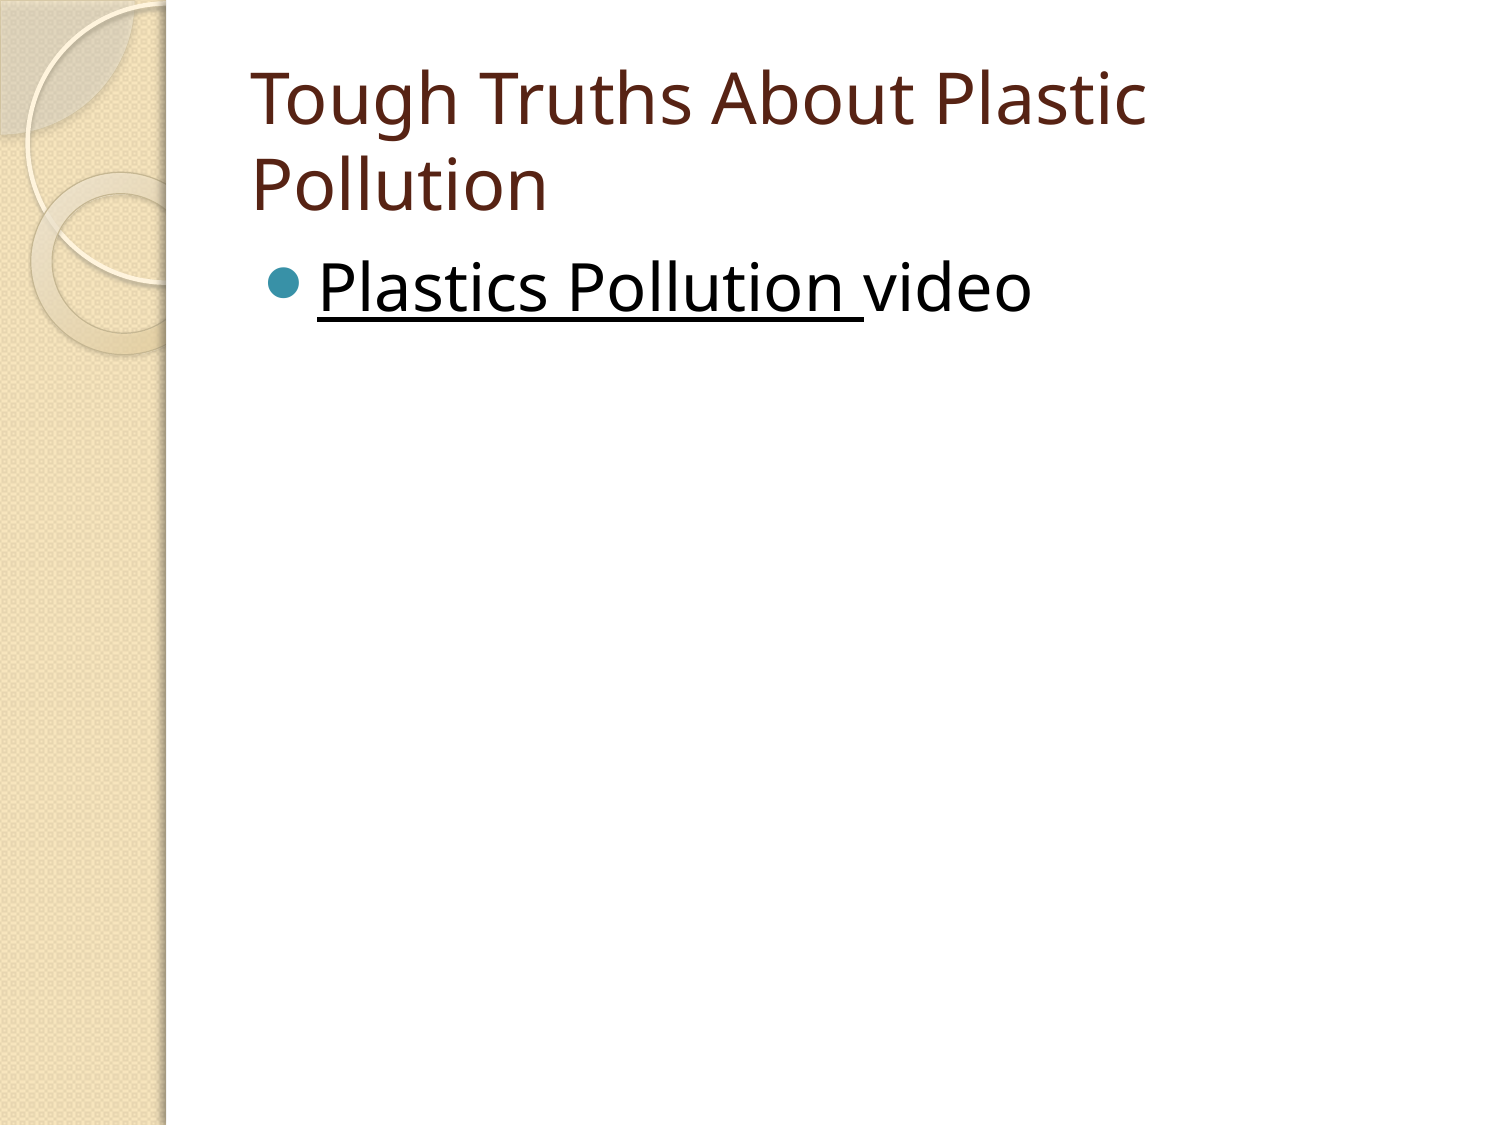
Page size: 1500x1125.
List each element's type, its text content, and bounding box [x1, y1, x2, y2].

list Plastics Pollution video [235, 237, 1466, 1025]
title Tough Truths About Plastic Pollution [235, 45, 1466, 233]
